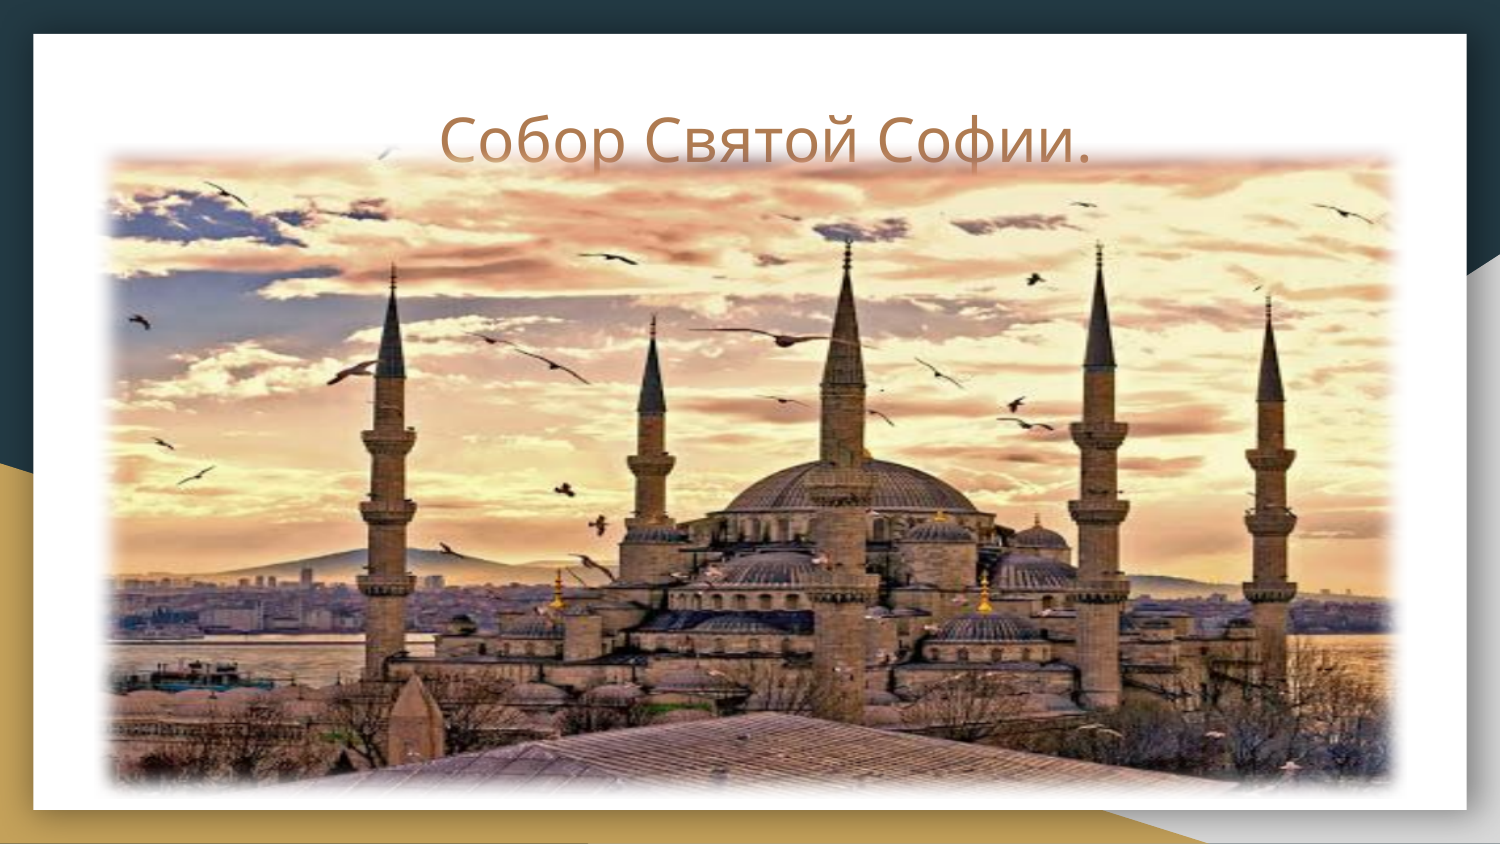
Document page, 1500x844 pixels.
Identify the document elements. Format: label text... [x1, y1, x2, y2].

title Собор Святой Софии. [167, 39, 1366, 141]
picture [94, 142, 1407, 799]
